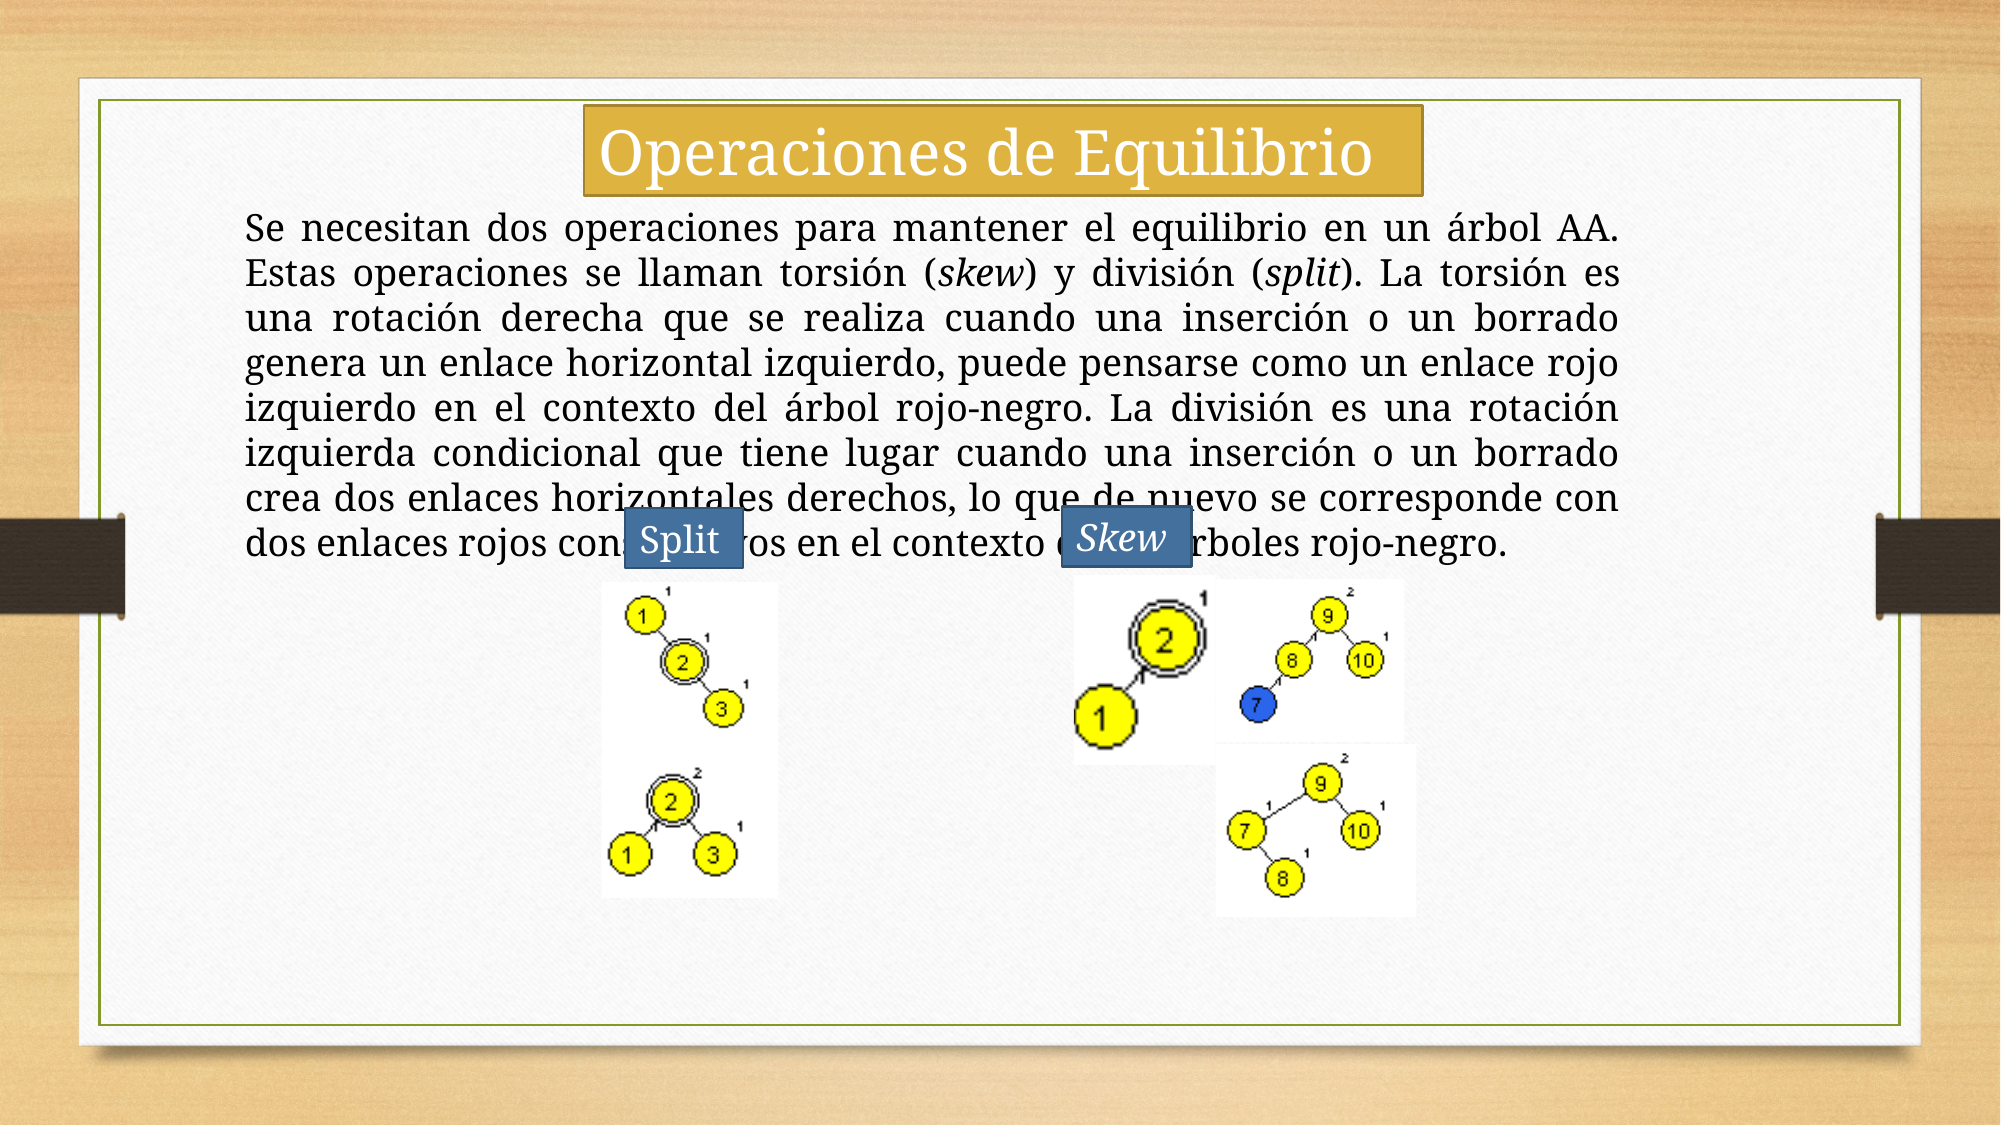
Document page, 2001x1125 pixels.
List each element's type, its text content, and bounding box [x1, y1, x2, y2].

text_box Operaciones de Equilibrio [583, 104, 1424, 197]
text_box Se necesitan dos operaciones para mantener el equilibrio en un árbol AA. Estas operaciones se llaman torsión (skew) y división (split). La torsión es una rotación derecha que se realiza cuando una inserción o un borrado genera un enlace horizontal izquierdo, puede pensarse como un enlace rojo izquierdo en el contexto del árbol rojo-negro. La división es una rotación izquierda condicional que tiene lugar cuando una inserción o un borrado crea dos enlaces horizontales derechos, lo que de nuevo se corresponde con dos enlaces rojos consecutivos en el contexto de los árboles rojo-negro. [230, 196, 1636, 572]
text_box Skew [1061, 505, 1193, 568]
picture [0, 0, 2001, 1125]
text_box Split [624, 507, 744, 569]
